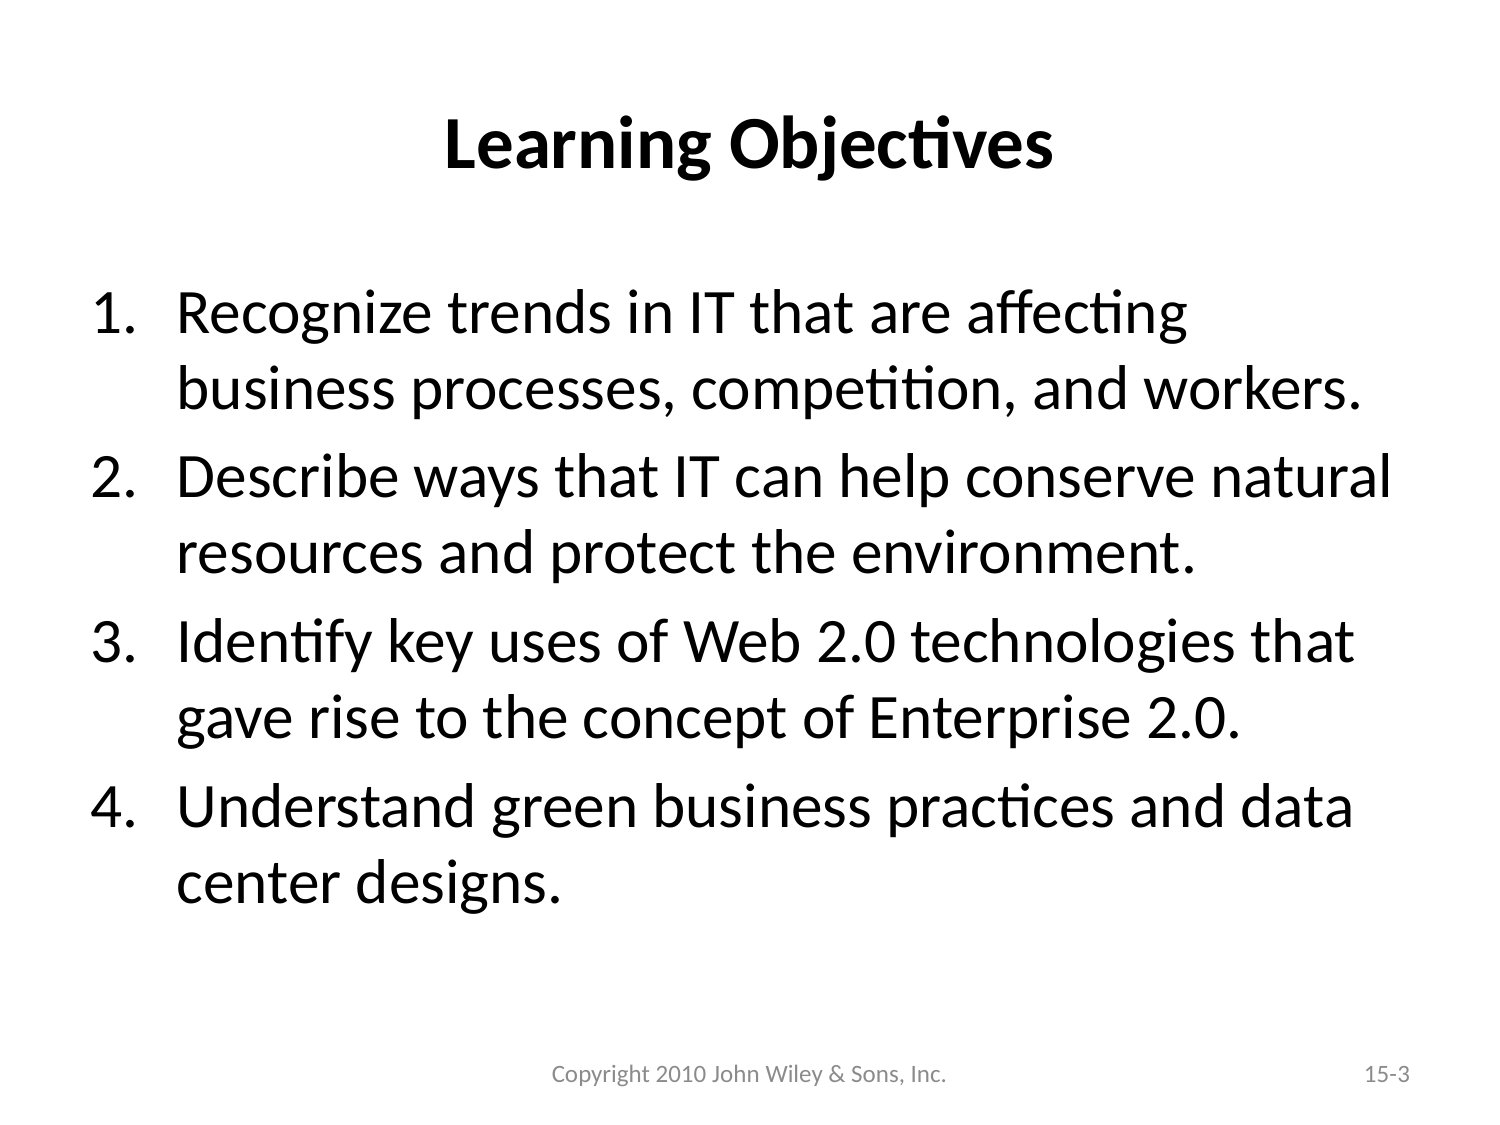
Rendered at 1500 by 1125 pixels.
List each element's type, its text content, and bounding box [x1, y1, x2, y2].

footer Copyright 2010 John Wiley & Sons, Inc. [512, 1042, 988, 1103]
list Recognize trends in IT that are affecting business processes, competition, and workers. Describe ways that IT can help conserve natural resources and protect the environment. Identify key uses of Web 2.0 technologies that gave rise to the concept of Enterprise 2.0. Understand green business practices and data center designs. [75, 262, 1425, 1005]
title Learning Objectives [75, 45, 1425, 233]
slide_number 15-3 [1074, 1042, 1425, 1103]
